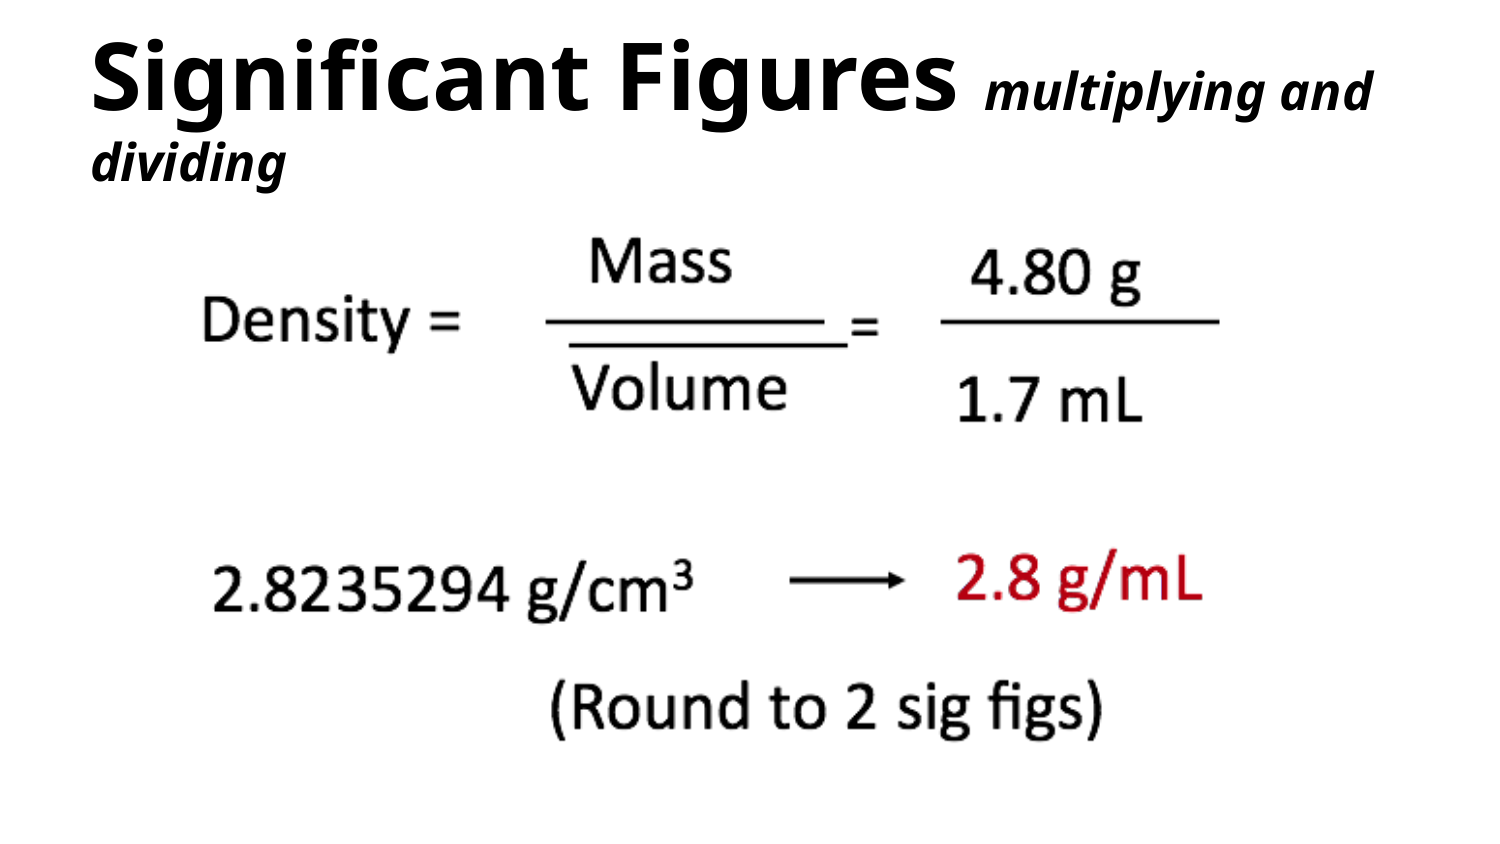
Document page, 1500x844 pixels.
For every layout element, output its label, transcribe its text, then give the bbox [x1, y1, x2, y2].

picture [186, 205, 1371, 753]
title Significant Figures multiplying and dividing [75, 33, 1425, 175]
